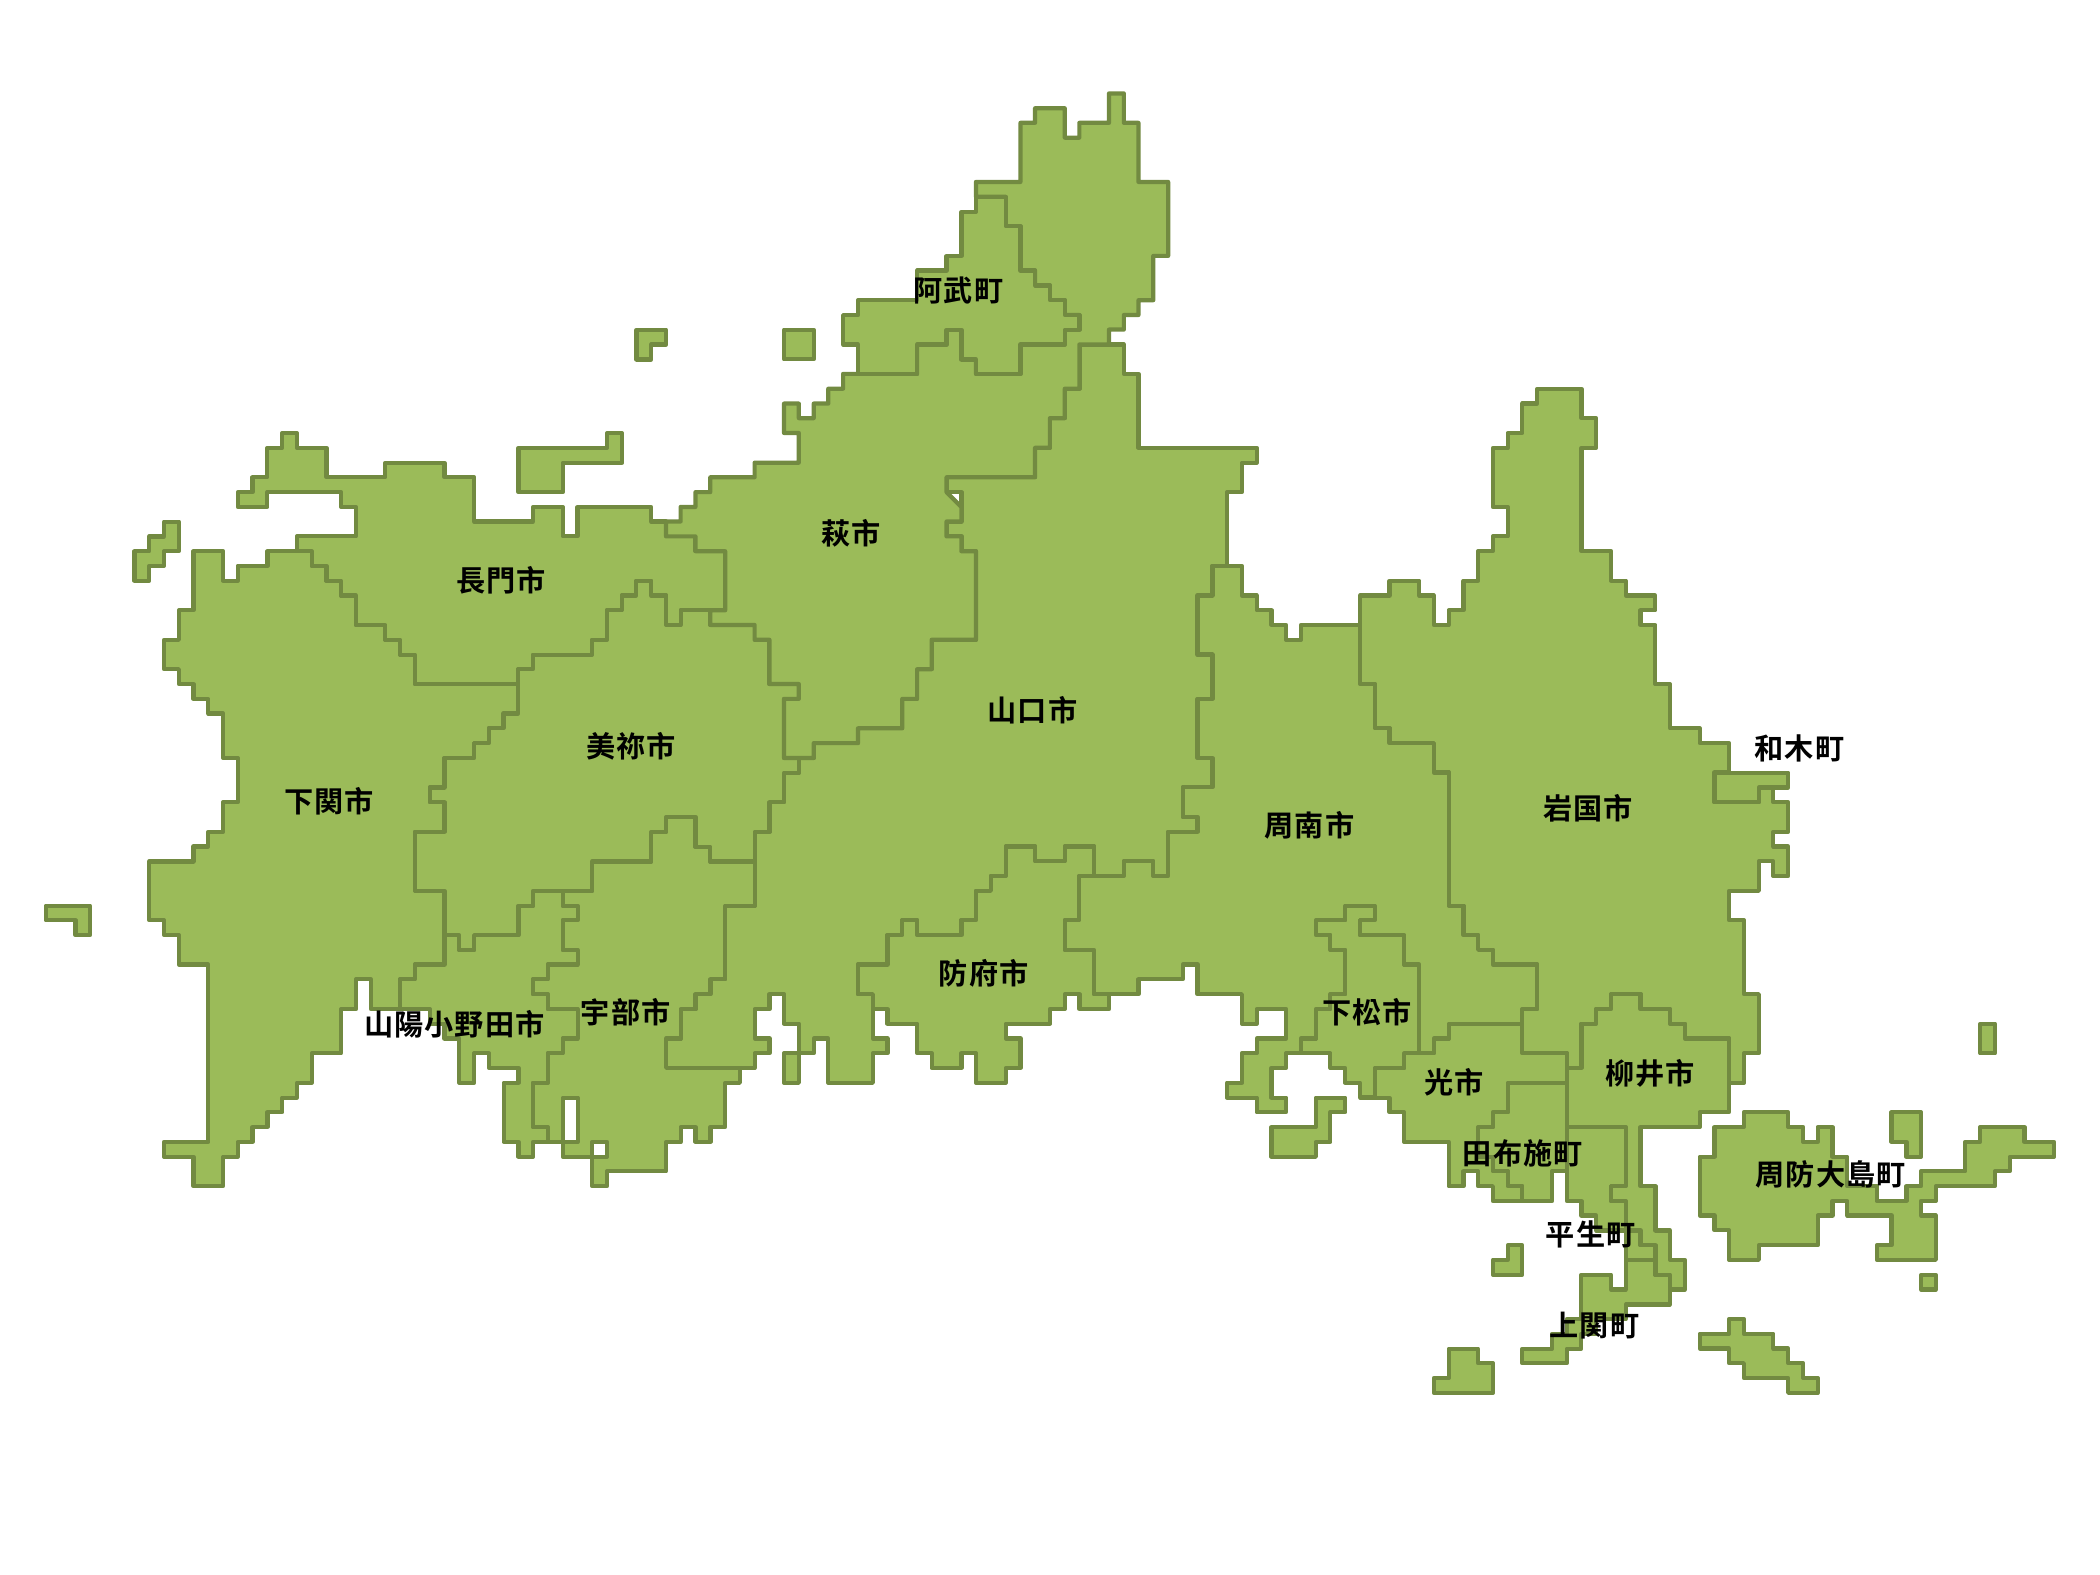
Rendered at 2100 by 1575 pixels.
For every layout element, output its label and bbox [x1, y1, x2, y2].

text_box [45, 93, 2055, 1394]
